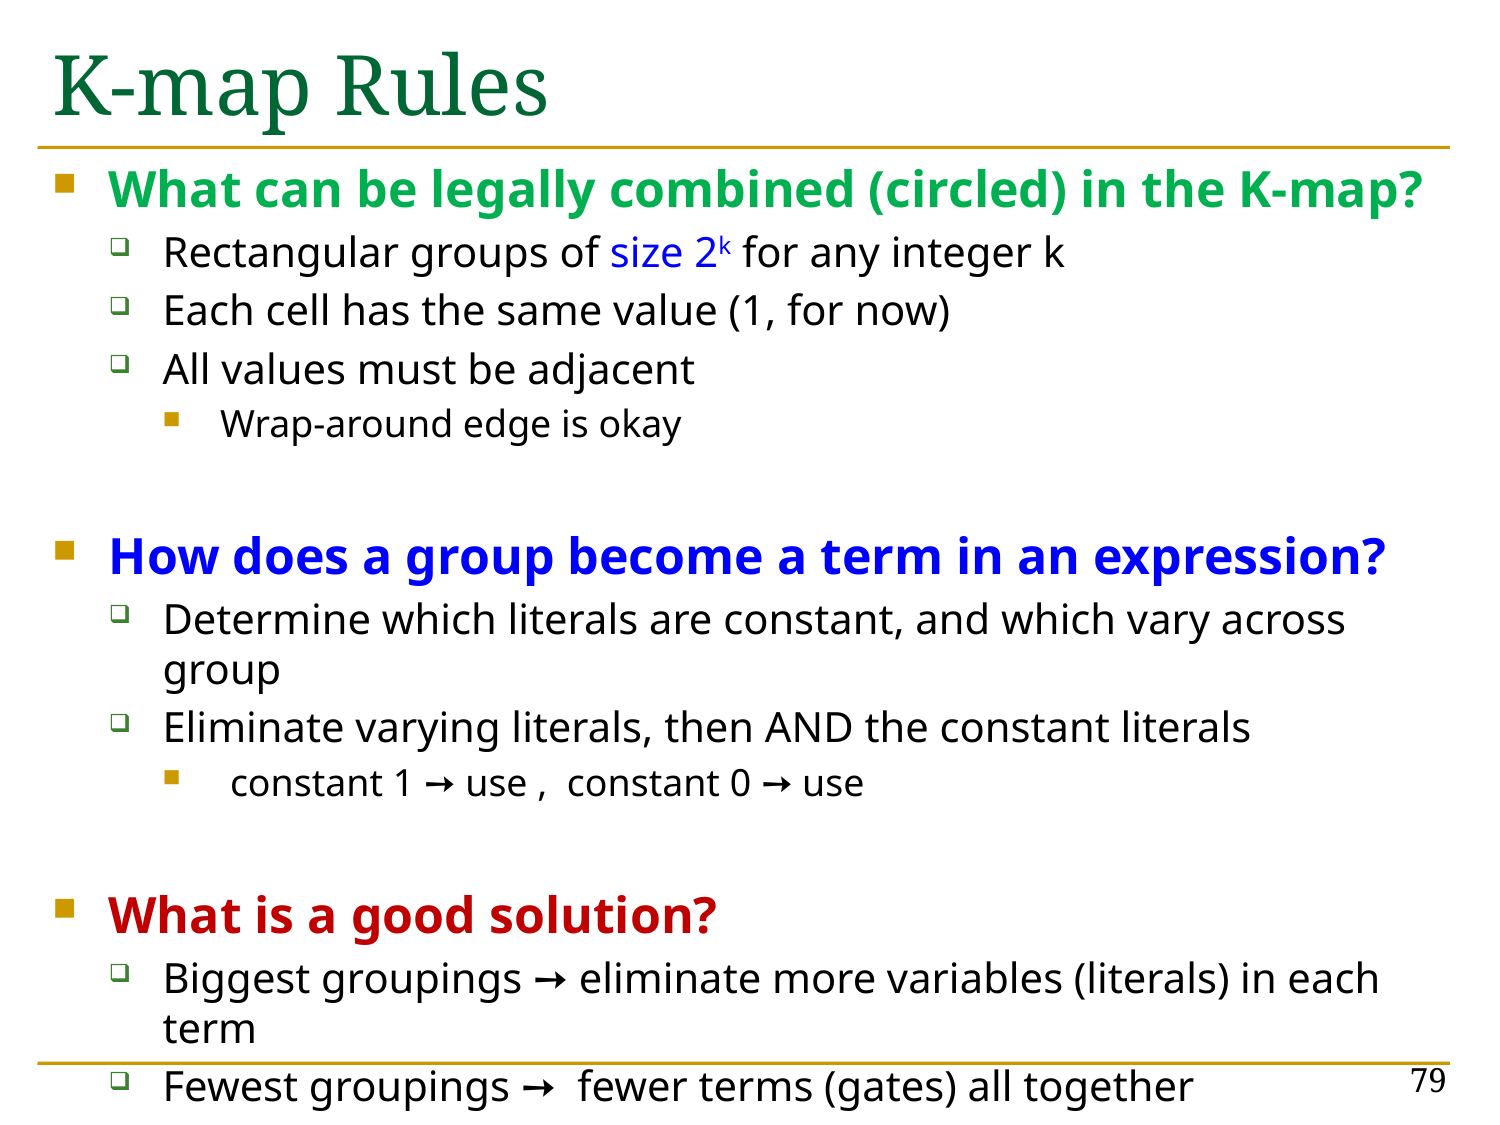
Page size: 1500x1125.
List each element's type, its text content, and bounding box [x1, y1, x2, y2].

title K-map Rules [37, 24, 1450, 200]
slide_number 79 [1111, 1036, 1462, 1112]
